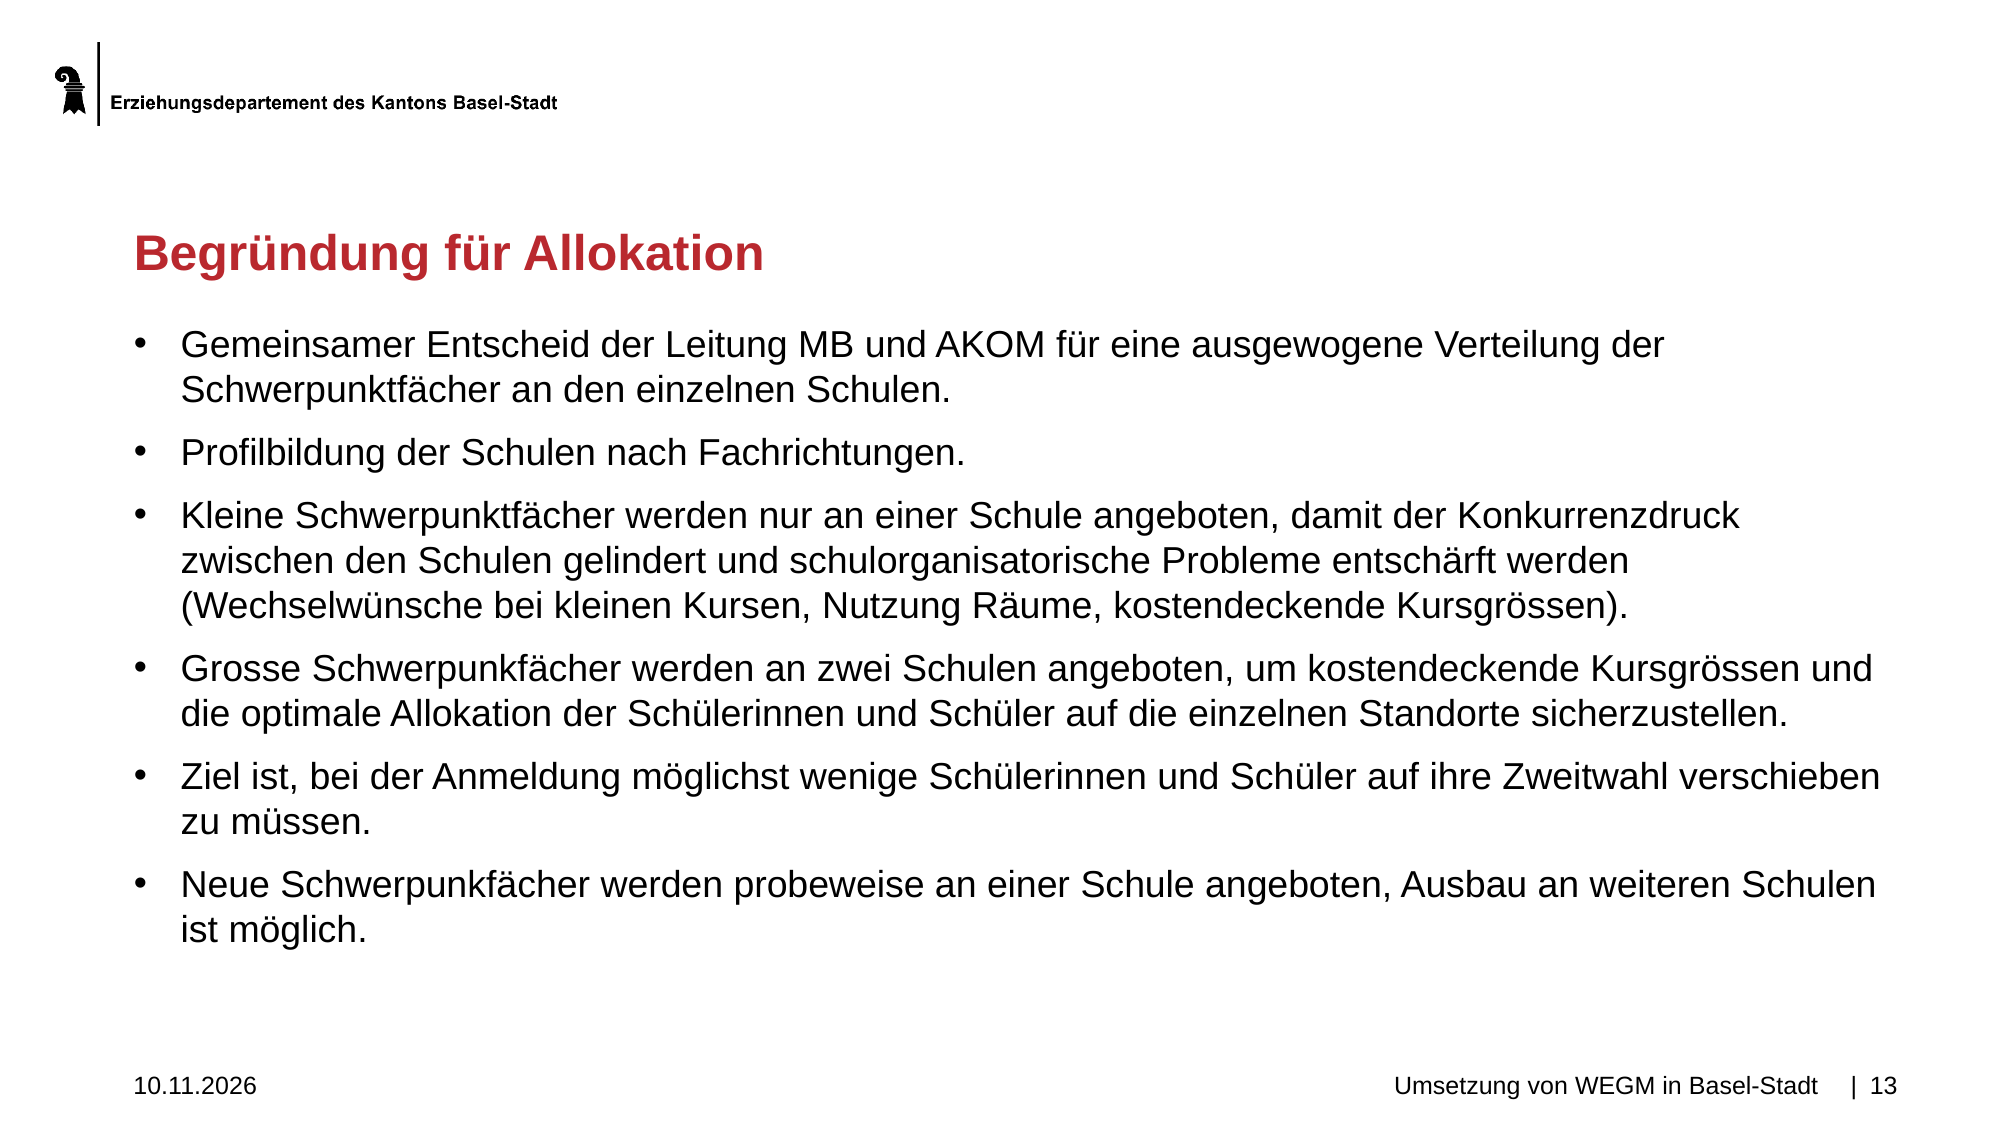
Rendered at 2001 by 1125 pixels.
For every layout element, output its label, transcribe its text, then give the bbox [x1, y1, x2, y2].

slide_number | 13 [1850, 1064, 2000, 1125]
footer Umsetzung von WEGM in Basel-Stadt [598, 1064, 1820, 1125]
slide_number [133, 1064, 567, 1125]
list Gemeinsamer Entscheid der Leitung MB und AKOM für eine ausgewogene Verteilung der Schwerpunktfächer an den einzelnen Schulen. Profilbildung der Schulen nach Fachrichtungen. Kleine Schwerpunktfächer werden nur an einer Schule angeboten, damit der Konkurrenzdruck zwischen den Schulen gelindert und schulorganisatorische Probleme entschärft werden (Wechselwünsche bei kleinen Kursen, Nutzung Räume, kostendeckende Kursgrössen). Grosse Schwerpunkfächer werden an zwei Schulen angeboten, um kostendeckende Kursgrössen und die optimale Allokation der Schülerinnen und Schüler auf die einzelnen Standorte sicherzustellen. Ziel ist, bei der Anmeldung möglichst wenige Schülerinnen und Schüler auf ihre Zweitwahl verschieben zu müssen. Neue Schwerpunkfächer werden probeweise an einer Schule angeboten, Ausbau an weiteren Schulen ist möglich. [133, 320, 1914, 1018]
picture [54, 42, 557, 126]
title Begründung für Allokation [133, 219, 1914, 281]
